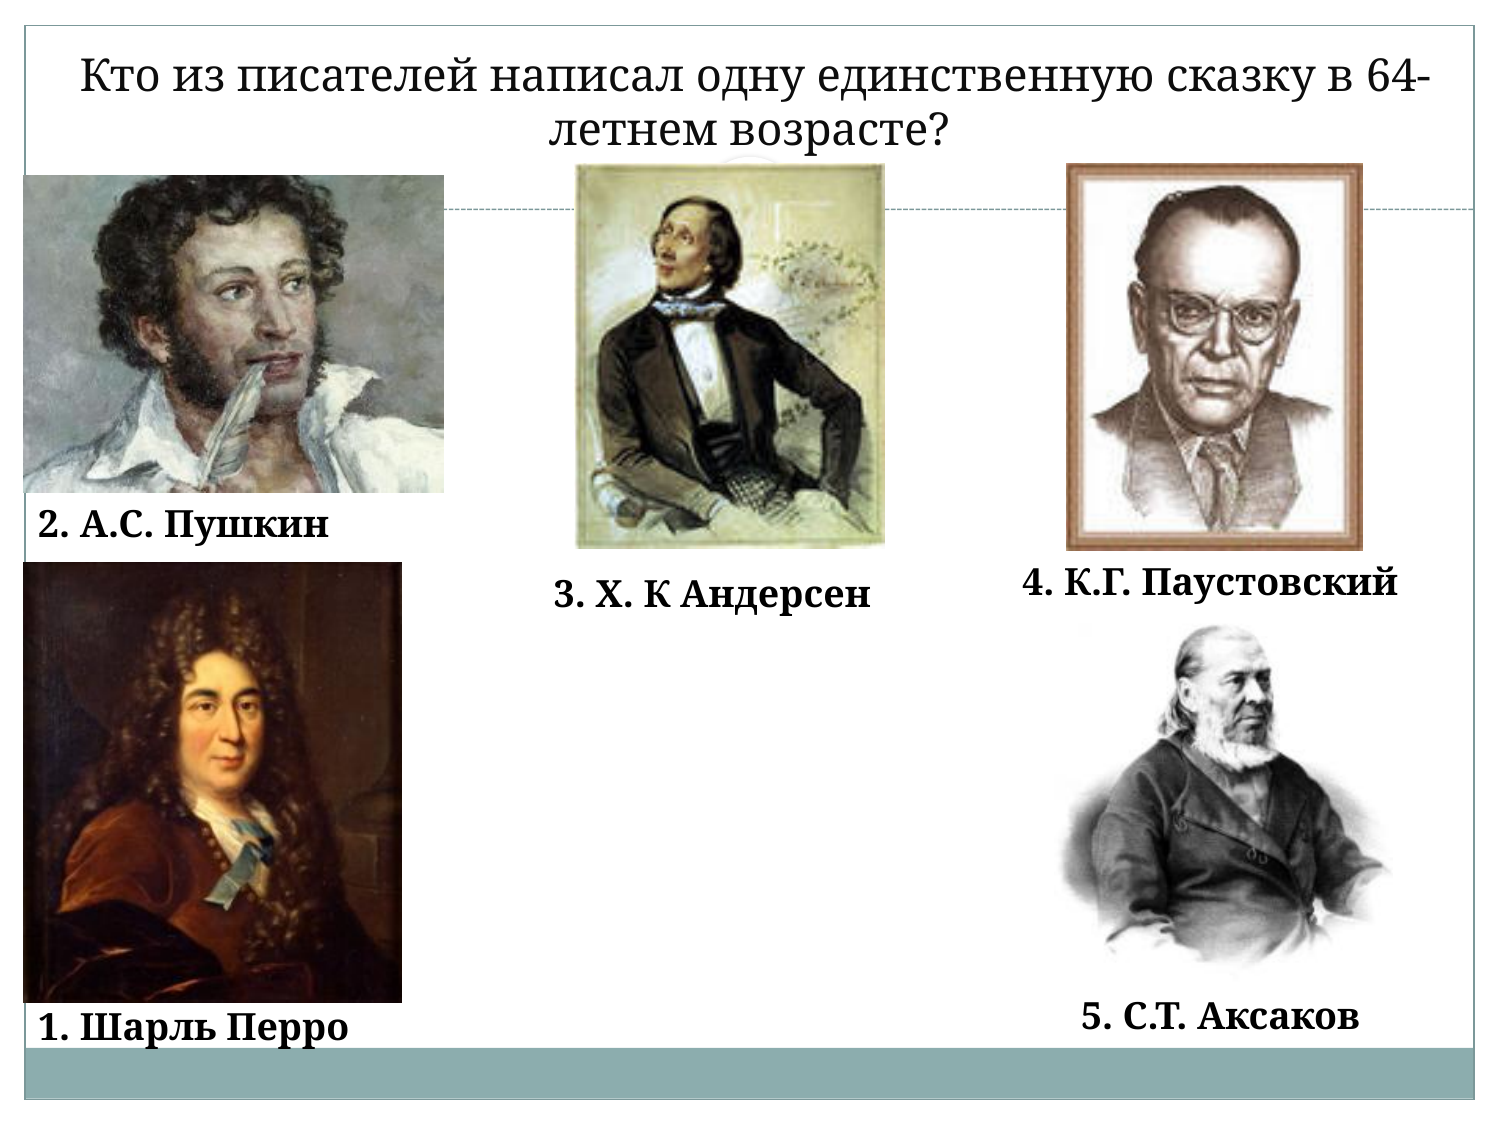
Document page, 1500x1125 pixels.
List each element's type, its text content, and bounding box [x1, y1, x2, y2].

picture [1054, 573, 1393, 1013]
text_box 2. А.С. Пушкин [23, 502, 399, 552]
picture [23, 175, 444, 493]
title Кто из писателей написал одну единственную сказку в 64-летнем возрасте? [49, 37, 1450, 162]
picture [573, 163, 885, 549]
text_box 3. Х. К Андерсен [538, 562, 961, 623]
picture [1066, 163, 1364, 551]
text_box 1. Шарль Перро [23, 1012, 399, 1056]
text_box 5. С.Т. Аксаков [1066, 984, 1442, 1045]
text_box 4. К.Г. Паустовский [1007, 550, 1454, 611]
picture [23, 562, 402, 1003]
